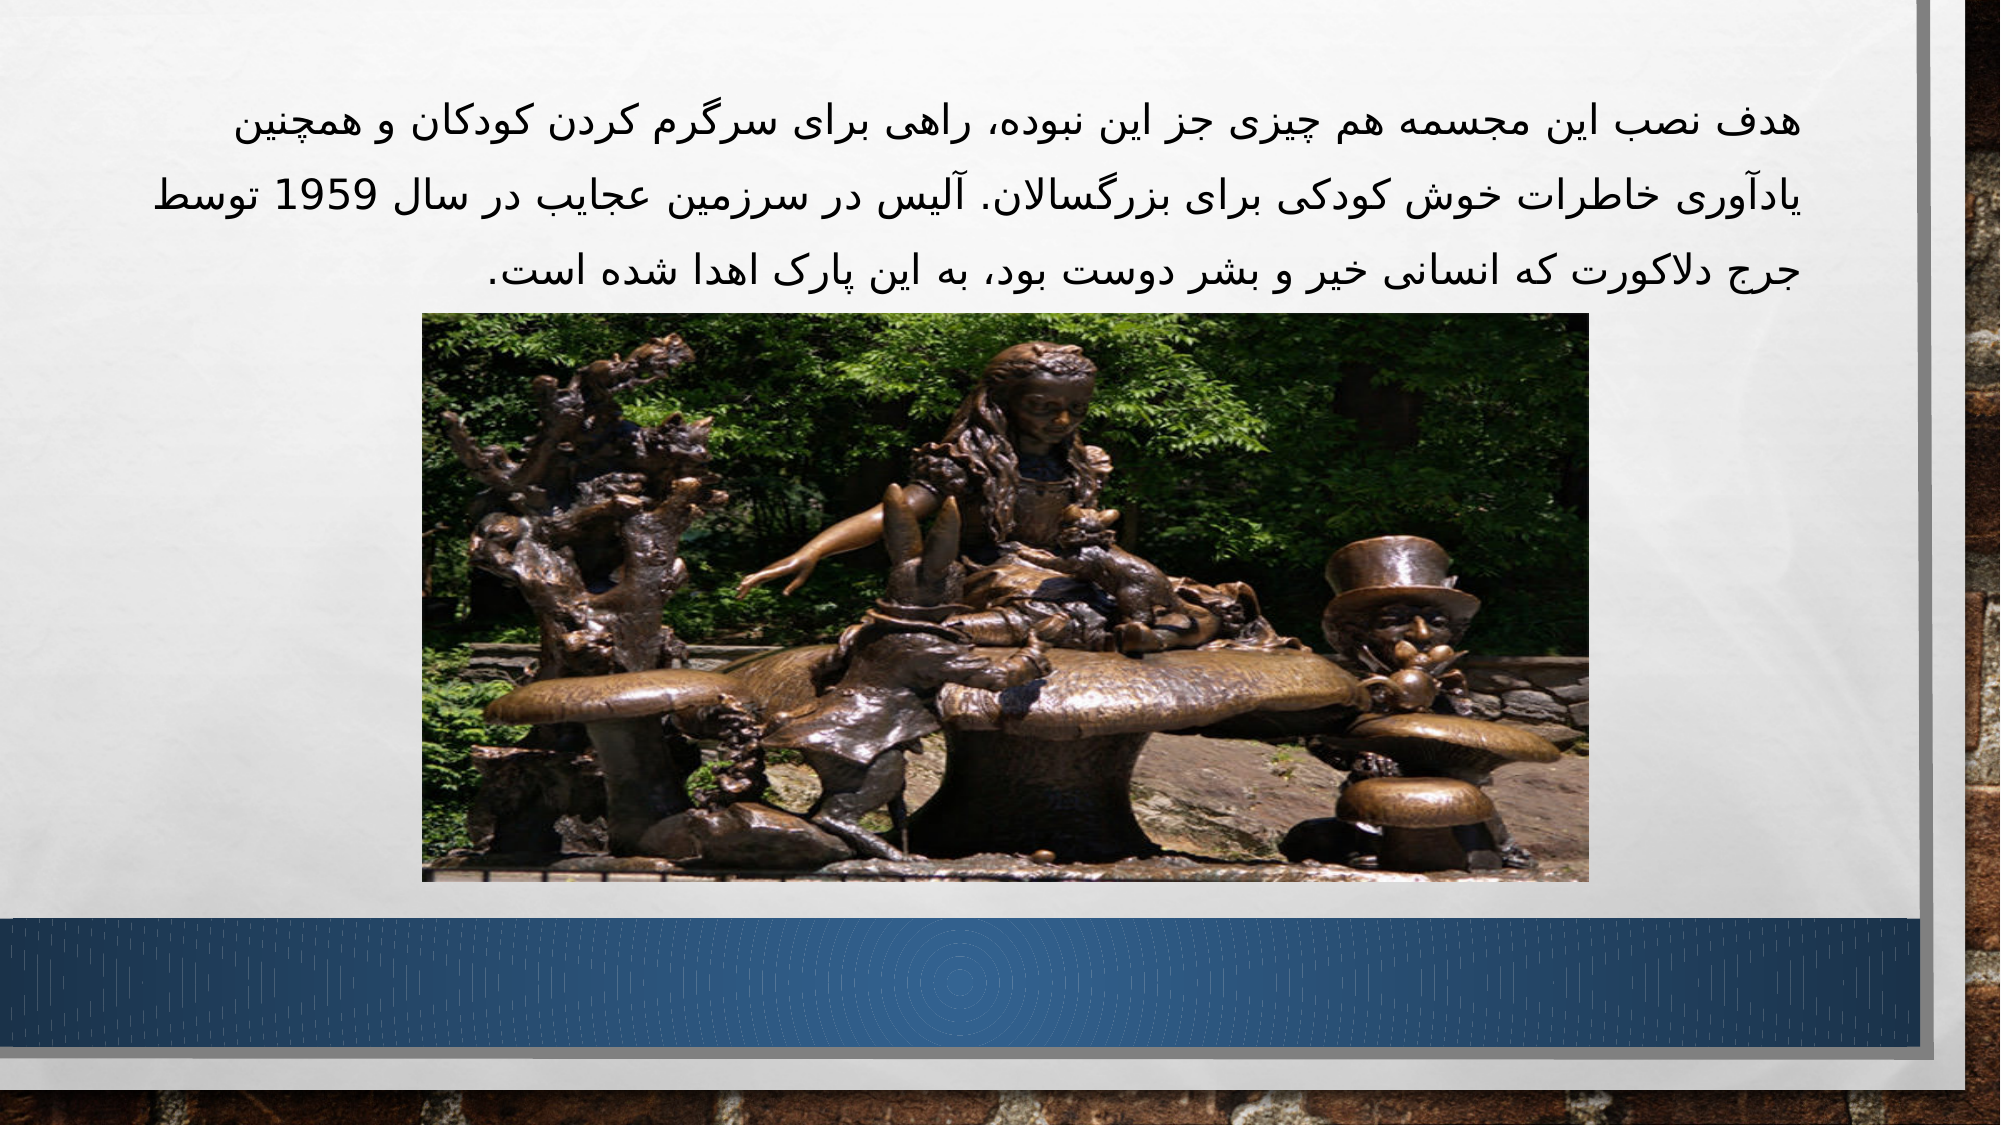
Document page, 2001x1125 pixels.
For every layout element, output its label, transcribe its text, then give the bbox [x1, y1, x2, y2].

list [422, 312, 1589, 882]
picture [0, 0, 2000, 1125]
title هدف نصب این مجسمه هم چیزی جز این نبوده، راهی برای سرگرم کردن کودکان و همچنین یادآوری خاطرات خوش کودکی برای بزرگسالان. آلیس در سرزمین عجایب در سال 1959 توسط جرج دلاکورت که انسانی خیر و بشر دوست بود، به این پارک اهدا شده است. [112, 59, 1818, 302]
